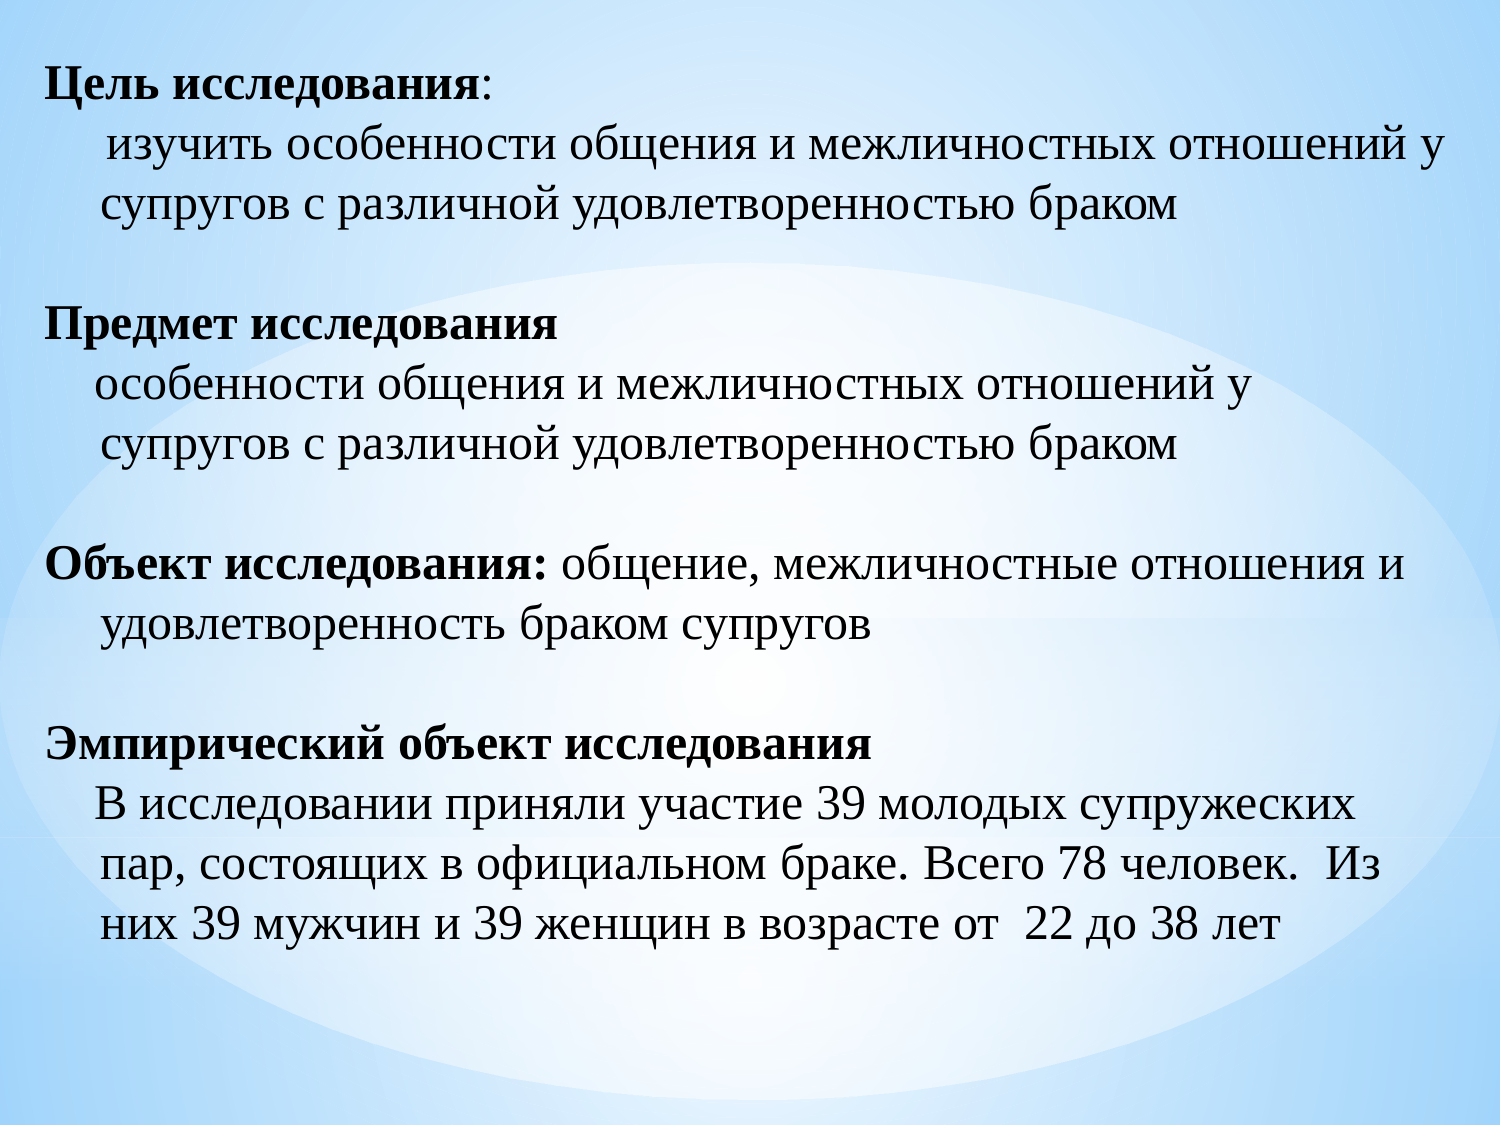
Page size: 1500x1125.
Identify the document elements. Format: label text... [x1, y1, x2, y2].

text_box Цель исследования: изучить особенности общения и межличностных отношений у супругов с различной удовлетворенностью браком Предмет исследования особенности общения и межличностных отношений у супругов с различной удовлетворенностью браком Объект исследования: общение, межличностные отношения и удовлетворенность браком супругов Эмпирический объект исследования В исследовании приняли участие 39 молодых супружеских пар, состоящих в официальном браке. Всего 78 человек. Из них 39 мужчин и 39 женщин в возрасте от 22 до 38 лет [29, 42, 1471, 958]
